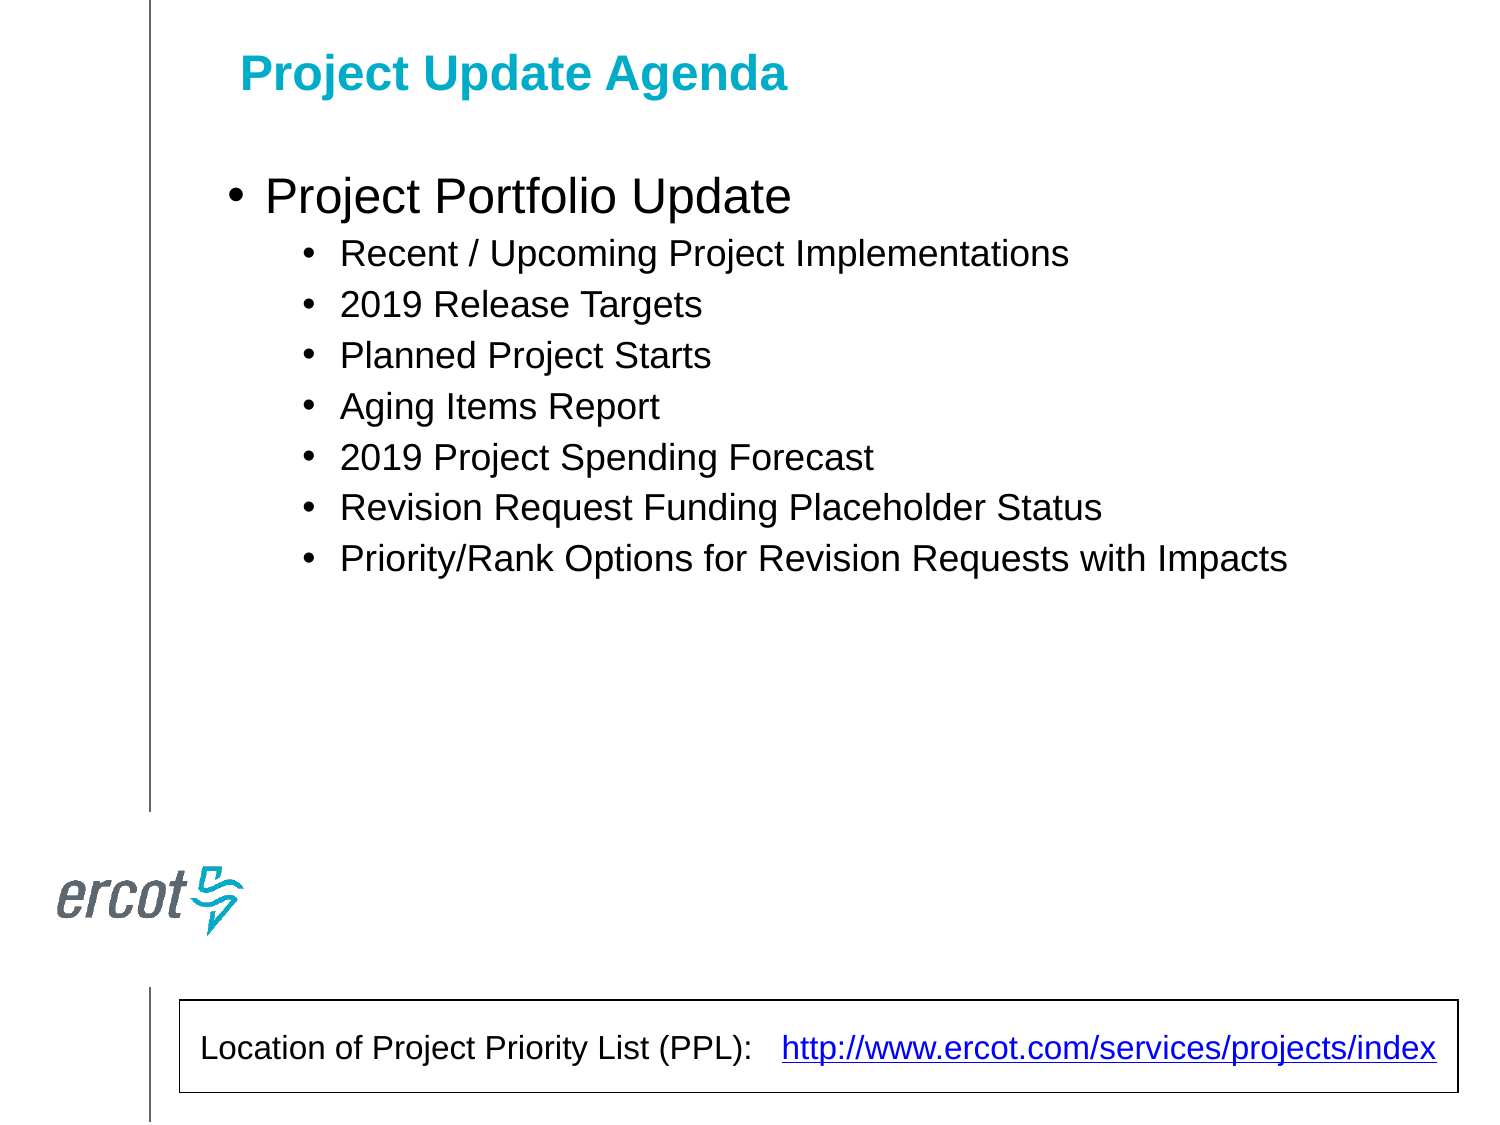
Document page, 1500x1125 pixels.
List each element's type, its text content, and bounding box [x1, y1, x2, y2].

list Project Portfolio Update Recent / Upcoming Project Implementations 2019 Release Targets Planned Project Starts Aging Items Report 2019 Project Spending Forecast Revision Request Funding Placeholder Status Priority/Rank Options for Revision Requests with Impacts [212, 162, 1350, 838]
text_box Project Update Agenda [224, 39, 1063, 125]
text_box Location of Project Priority List (PPL): http://www.ercot.com/services/projects/index [179, 999, 1459, 1093]
picture [53, 862, 247, 938]
